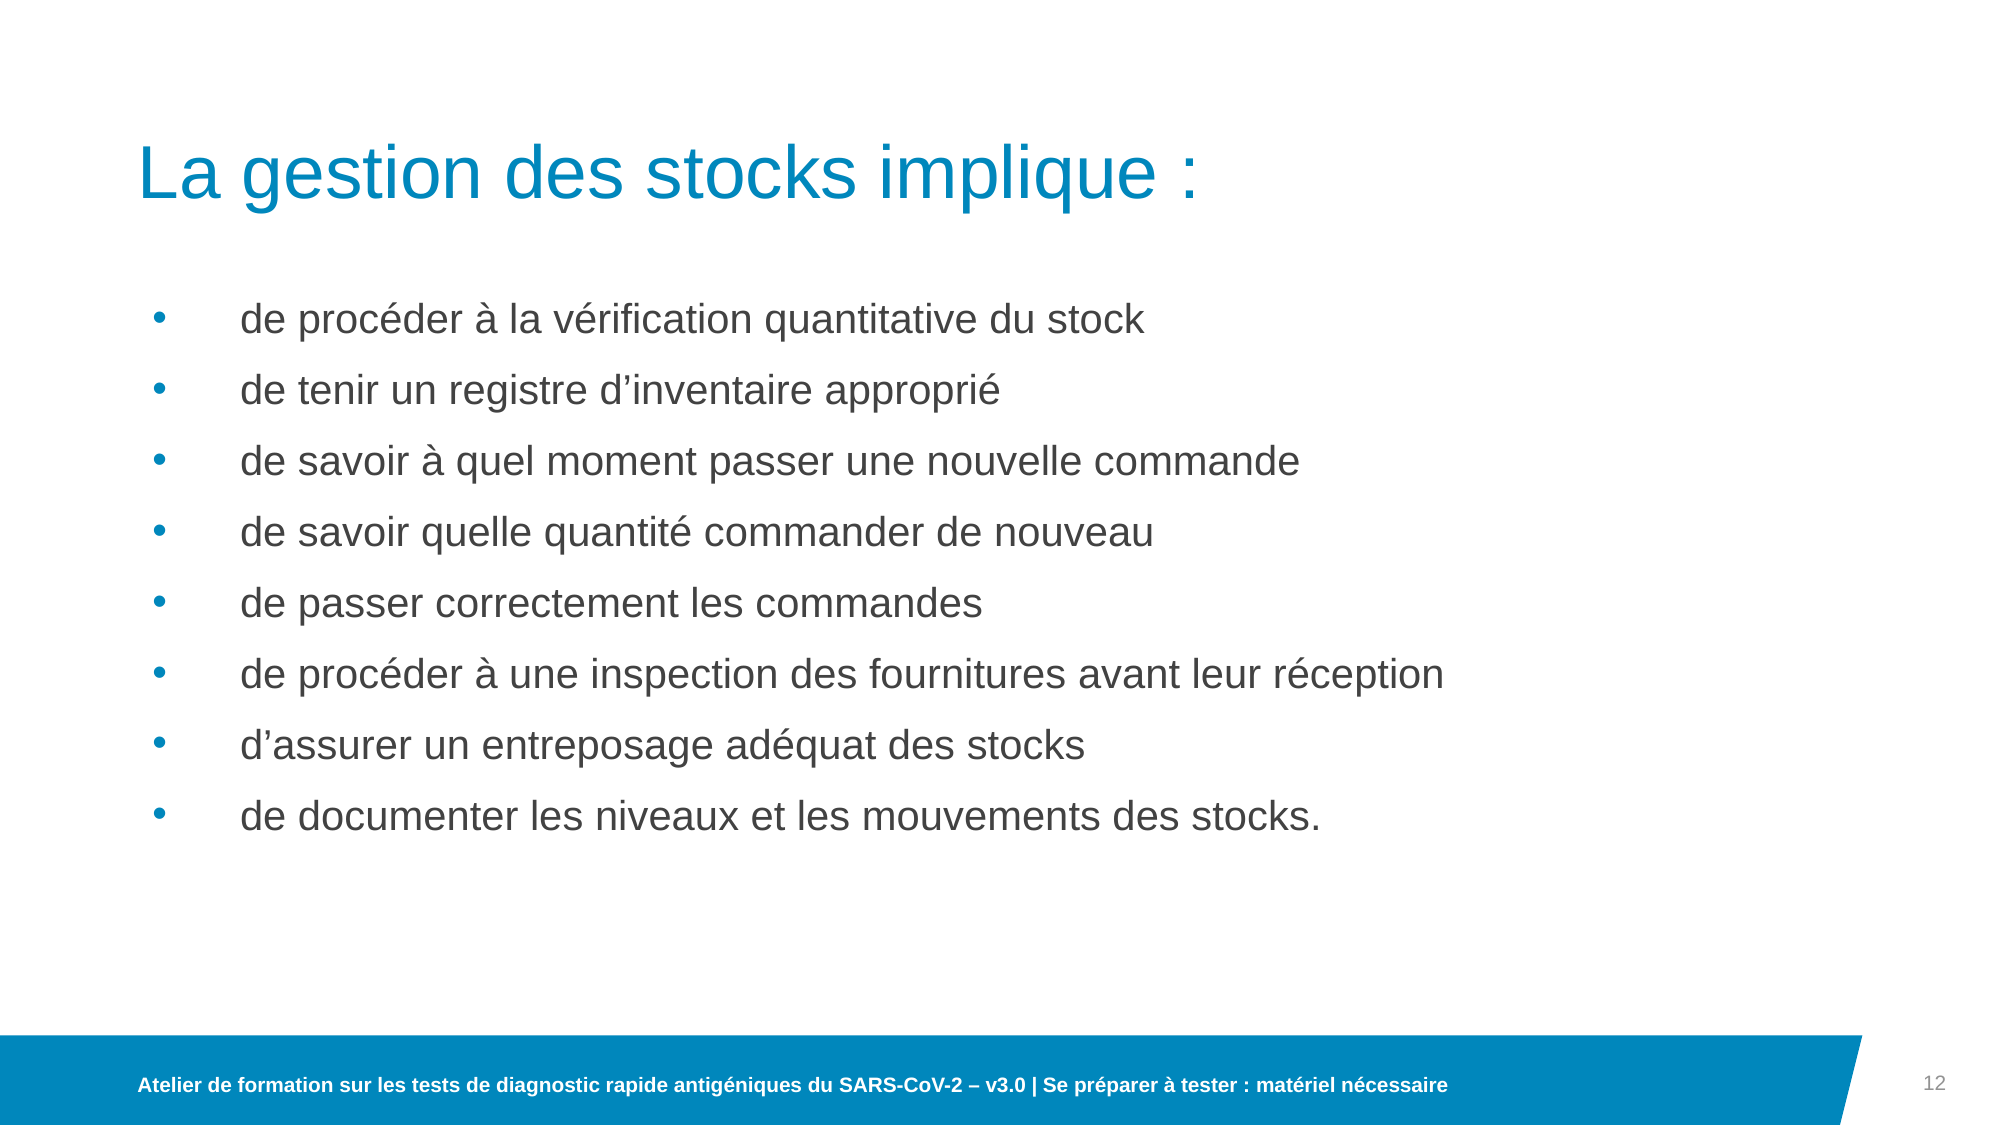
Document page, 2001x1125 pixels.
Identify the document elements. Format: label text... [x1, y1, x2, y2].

title La gestion des stocks implique : [137, 59, 1863, 215]
list de procéder à la vérification quantitative du stock de tenir un registre d’inventaire approprié de savoir à quel moment passer une nouvelle commande de savoir quelle quantité commander de nouveau de passer correctement les commandes de procéder à une inspection des fournitures avant leur réception d’assurer un entreposage adéquat des stocks de documenter les niveaux et les mouvements des stocks. [137, 284, 1863, 1014]
slide_number 12 [1862, 1035, 1947, 1125]
footer Atelier de formation sur les tests de diagnostic rapide antigéniques du SARS-CoV-2 – v3.0 | Se préparer à tester : matériel nécessaire [137, 1042, 1536, 1125]
